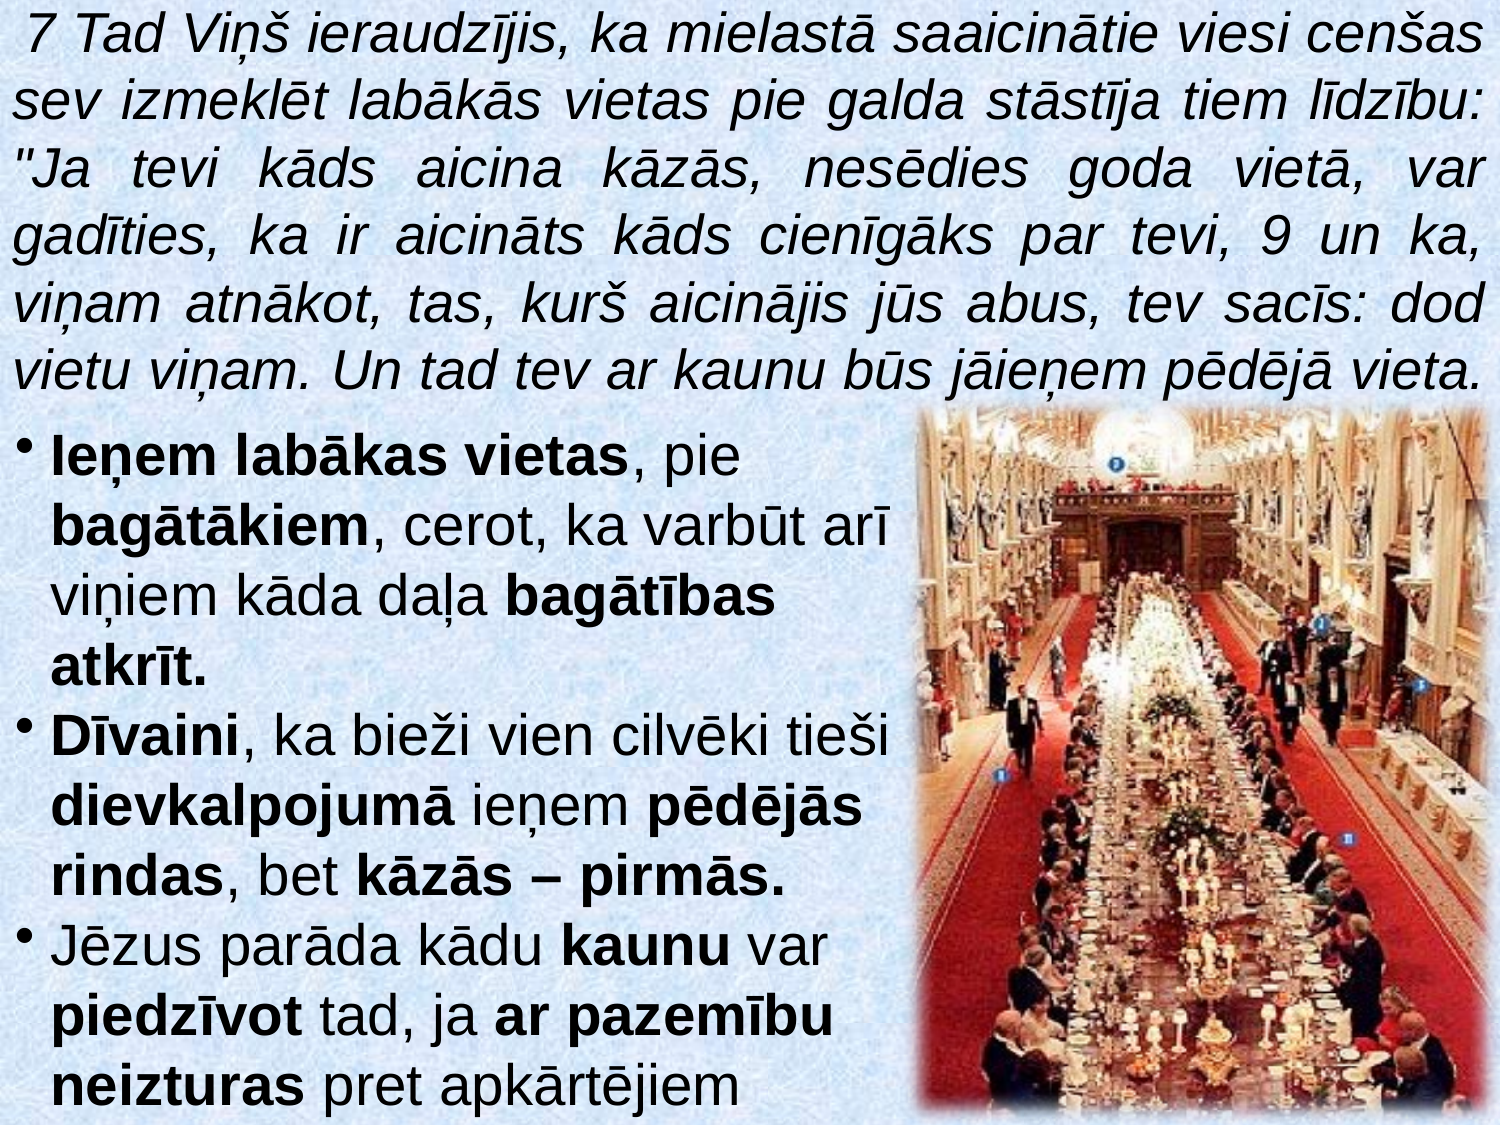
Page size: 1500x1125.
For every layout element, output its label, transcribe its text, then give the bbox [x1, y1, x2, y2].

picture [0, 351, 1500, 1125]
list 7 Tad Viņš ieraudzījis, ka mielastā saaicinātie viesi cenšas sev izmeklēt labākās vietas pie galda stāstīja tiem līdzību: "Ja tevi kāds aicina kāzās, nesēdies goda vietā, var gadīties, ka ir aicināts kāds cienīgāks par tevi, 9 un ka, viņam atnākot, tas, kurš aicinājis jūs abus, tev sacīs: dod vietu viņam. Un tad tev ar kaunu būs jāieņem pēdējā vieta. [0, 0, 1500, 351]
text_box Ieņem labākas vietas, pie bagātākiem, cerot, ka varbūt arī viņiem kāda daļa bagātības atkrīt. Dīvaini, ka bieži vien cilvēki tieši dievkalpojumā ieņem pēdējās rindas, bet kāzās – pirmās. Jēzus parāda kādu kaunu var piedzīvot tad, ja ar pazemību neizturas pret apkārtējiem cilvēkiem. [0, 410, 896, 1125]
